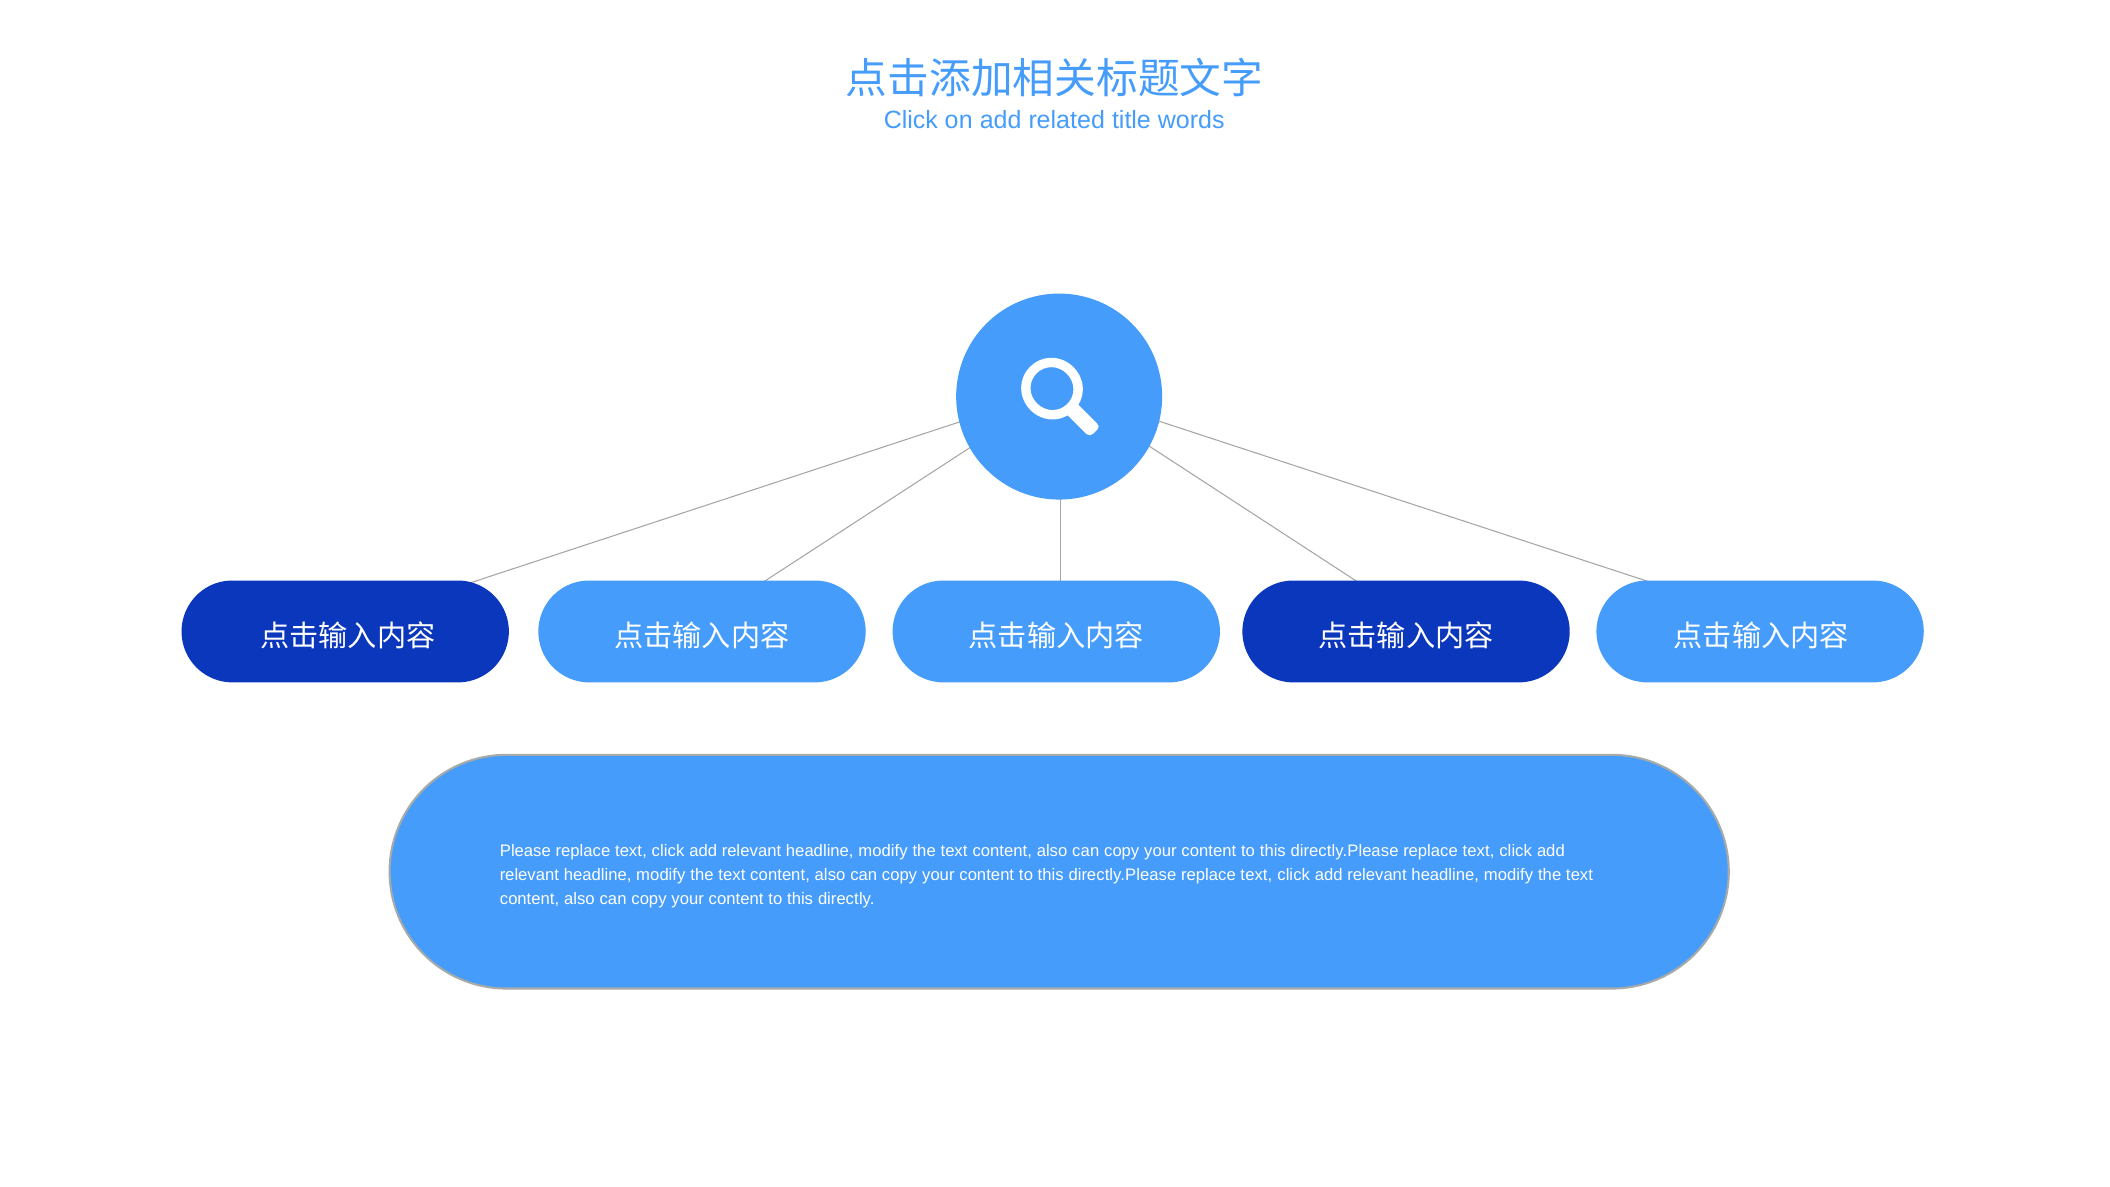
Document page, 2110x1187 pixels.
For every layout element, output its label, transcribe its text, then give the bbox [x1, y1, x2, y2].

text_box [1611, 580, 1909, 595]
text_box [195, 667, 495, 683]
text_box 点击输入内容 [893, 596, 1219, 667]
text_box Click on add related title words [864, 95, 1246, 158]
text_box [956, 293, 1163, 500]
text_box [1610, 667, 1910, 683]
text_box 点击输入内容 [1598, 595, 1924, 667]
text_box [1256, 667, 1556, 683]
text_box [389, 754, 1729, 989]
text_box Please replace text, click add relevant headline, modify the text content, also can copy your content to this directly.Please replace text, click add relevant headline, modify the text content, also can copy your content to this directly.Please replace text, click add relevant headline, modify the text content, also can copy your content to this directly. [499, 806, 1607, 938]
text_box [195, 580, 495, 596]
text_box [906, 580, 1206, 596]
text_box 点击添加相关标题文字 [803, 44, 1307, 107]
text_box [552, 667, 852, 683]
text_box [181, 613, 185, 650]
text_box 点击输入内容 [185, 596, 511, 667]
text_box [907, 667, 1206, 683]
text_box [552, 580, 852, 596]
text_box 点击输入内容 [1243, 596, 1569, 667]
text_box [1256, 580, 1556, 596]
text_box 点击输入内容 [539, 596, 865, 667]
